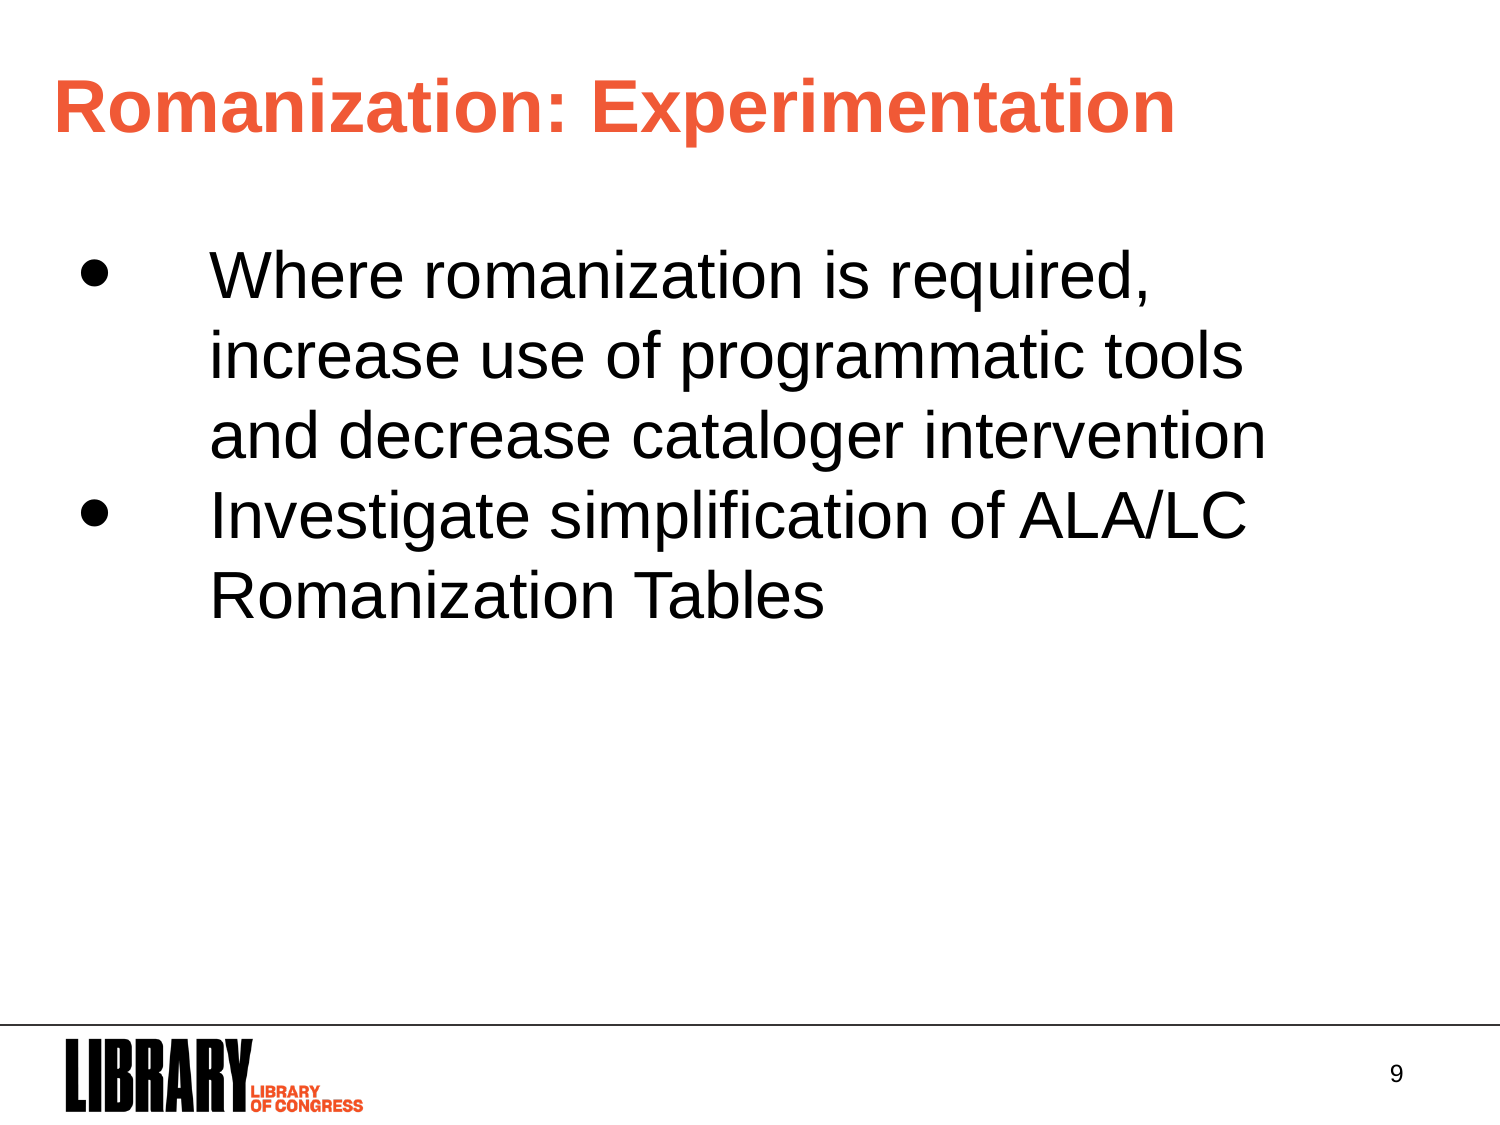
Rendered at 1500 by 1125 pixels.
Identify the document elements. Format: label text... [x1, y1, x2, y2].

text_box Where romanization is required, increase use of programmatic tools and decrease cataloger intervention Investigate simplification of ALA/LC Romanization Tables [62, 224, 1388, 720]
picture [62, 1035, 366, 1115]
text_box Romanization: Experimentation [38, 49, 1500, 155]
